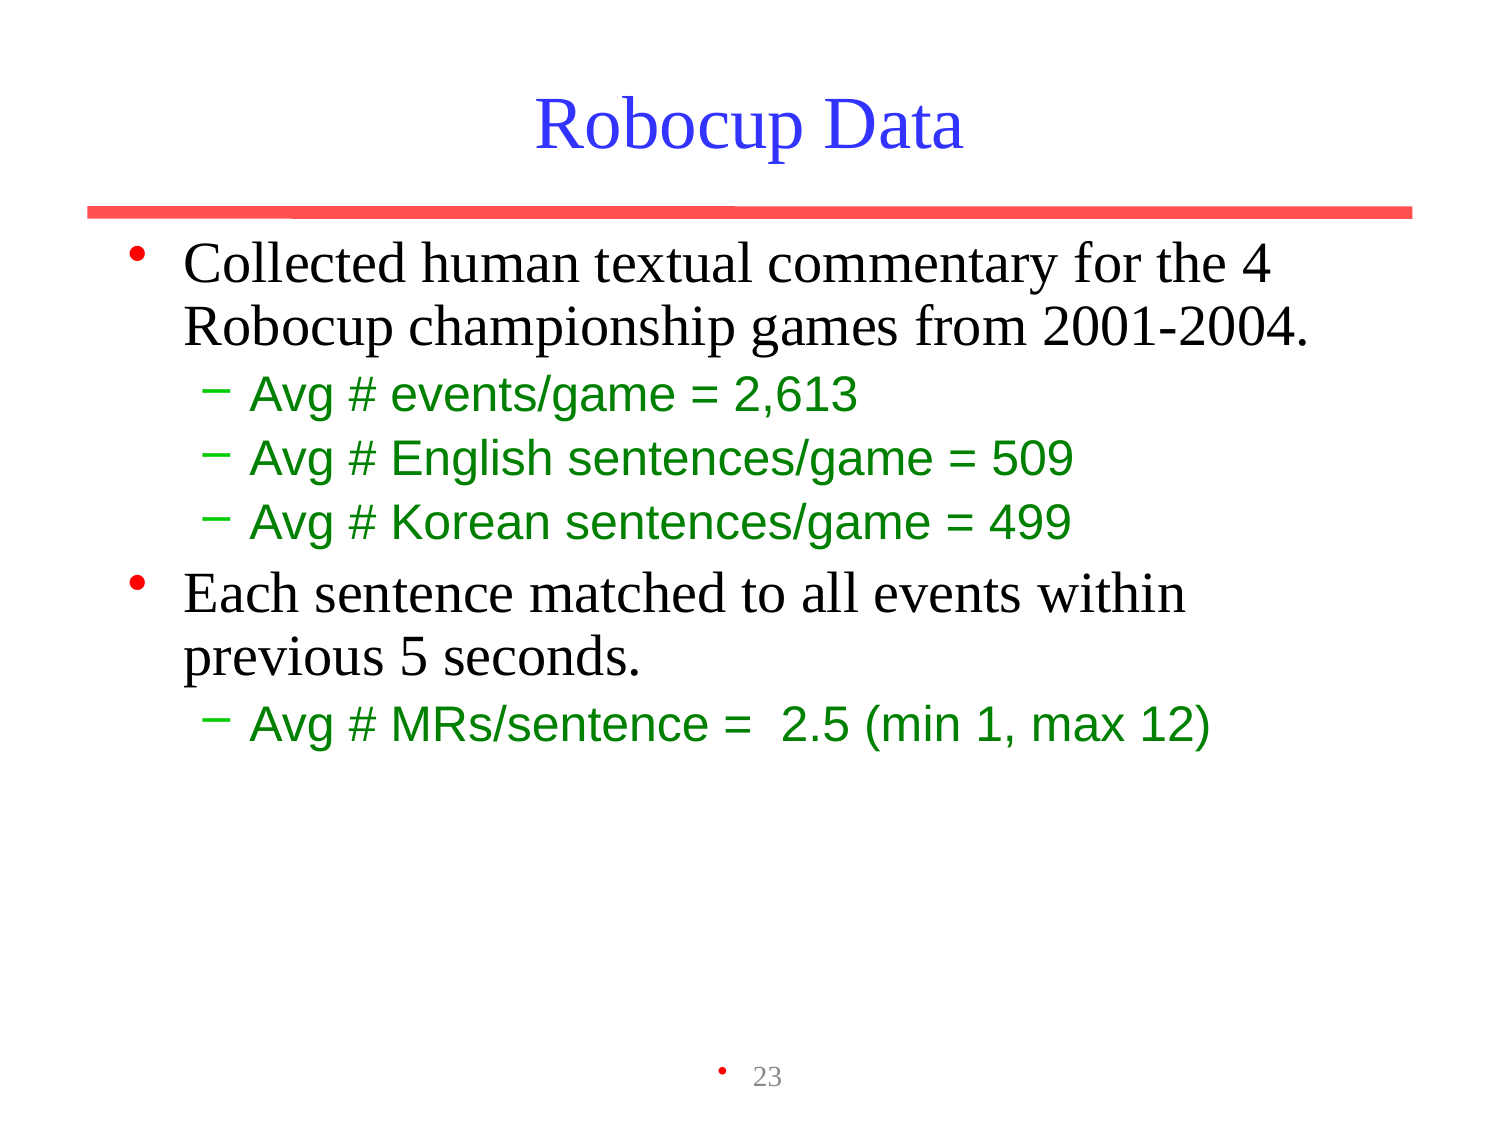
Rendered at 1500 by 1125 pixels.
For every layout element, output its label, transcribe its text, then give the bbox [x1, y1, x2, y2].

text_box [734, 509, 766, 616]
slide_number 23 [512, 1049, 988, 1125]
list Collected human textual commentary for the 4 Robocup championship games from 2001-2004. Avg # events/game = 2,613 Avg # English sentences/game = 509 Avg # Korean sentences/game = 499 Each sentence matched to all events within previous 5 seconds. Avg # MRs/sentence = 2.5 (min 1, max 12) [112, 224, 1388, 994]
title Robocup Data [112, 50, 1388, 188]
